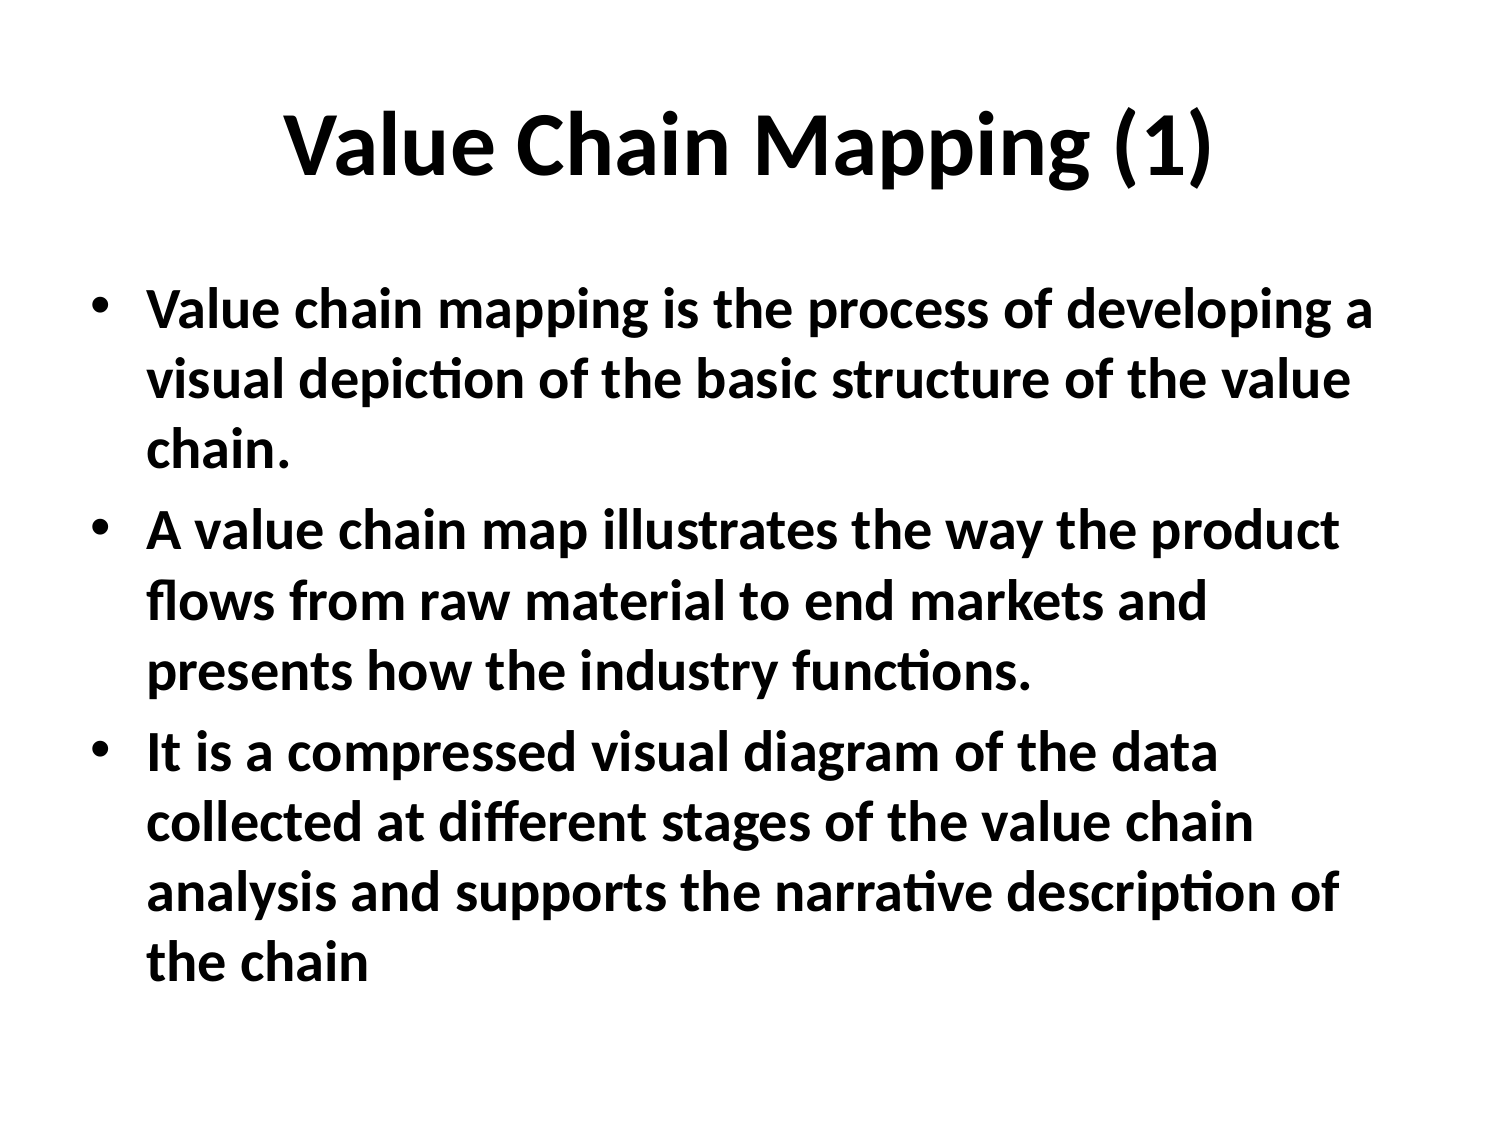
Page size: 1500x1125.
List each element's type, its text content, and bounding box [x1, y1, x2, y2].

title Value Chain Mapping (1) [75, 45, 1425, 233]
list Value chain mapping is the process of developing a visual depiction of the basic structure of the value chain. A value chain map illustrates the way the product flows from raw material to end markets and presents how the industry functions. It is a compressed visual diagram of the data collected at different stages of the value chain analysis and supports the narrative description of the chain [75, 262, 1425, 1005]
